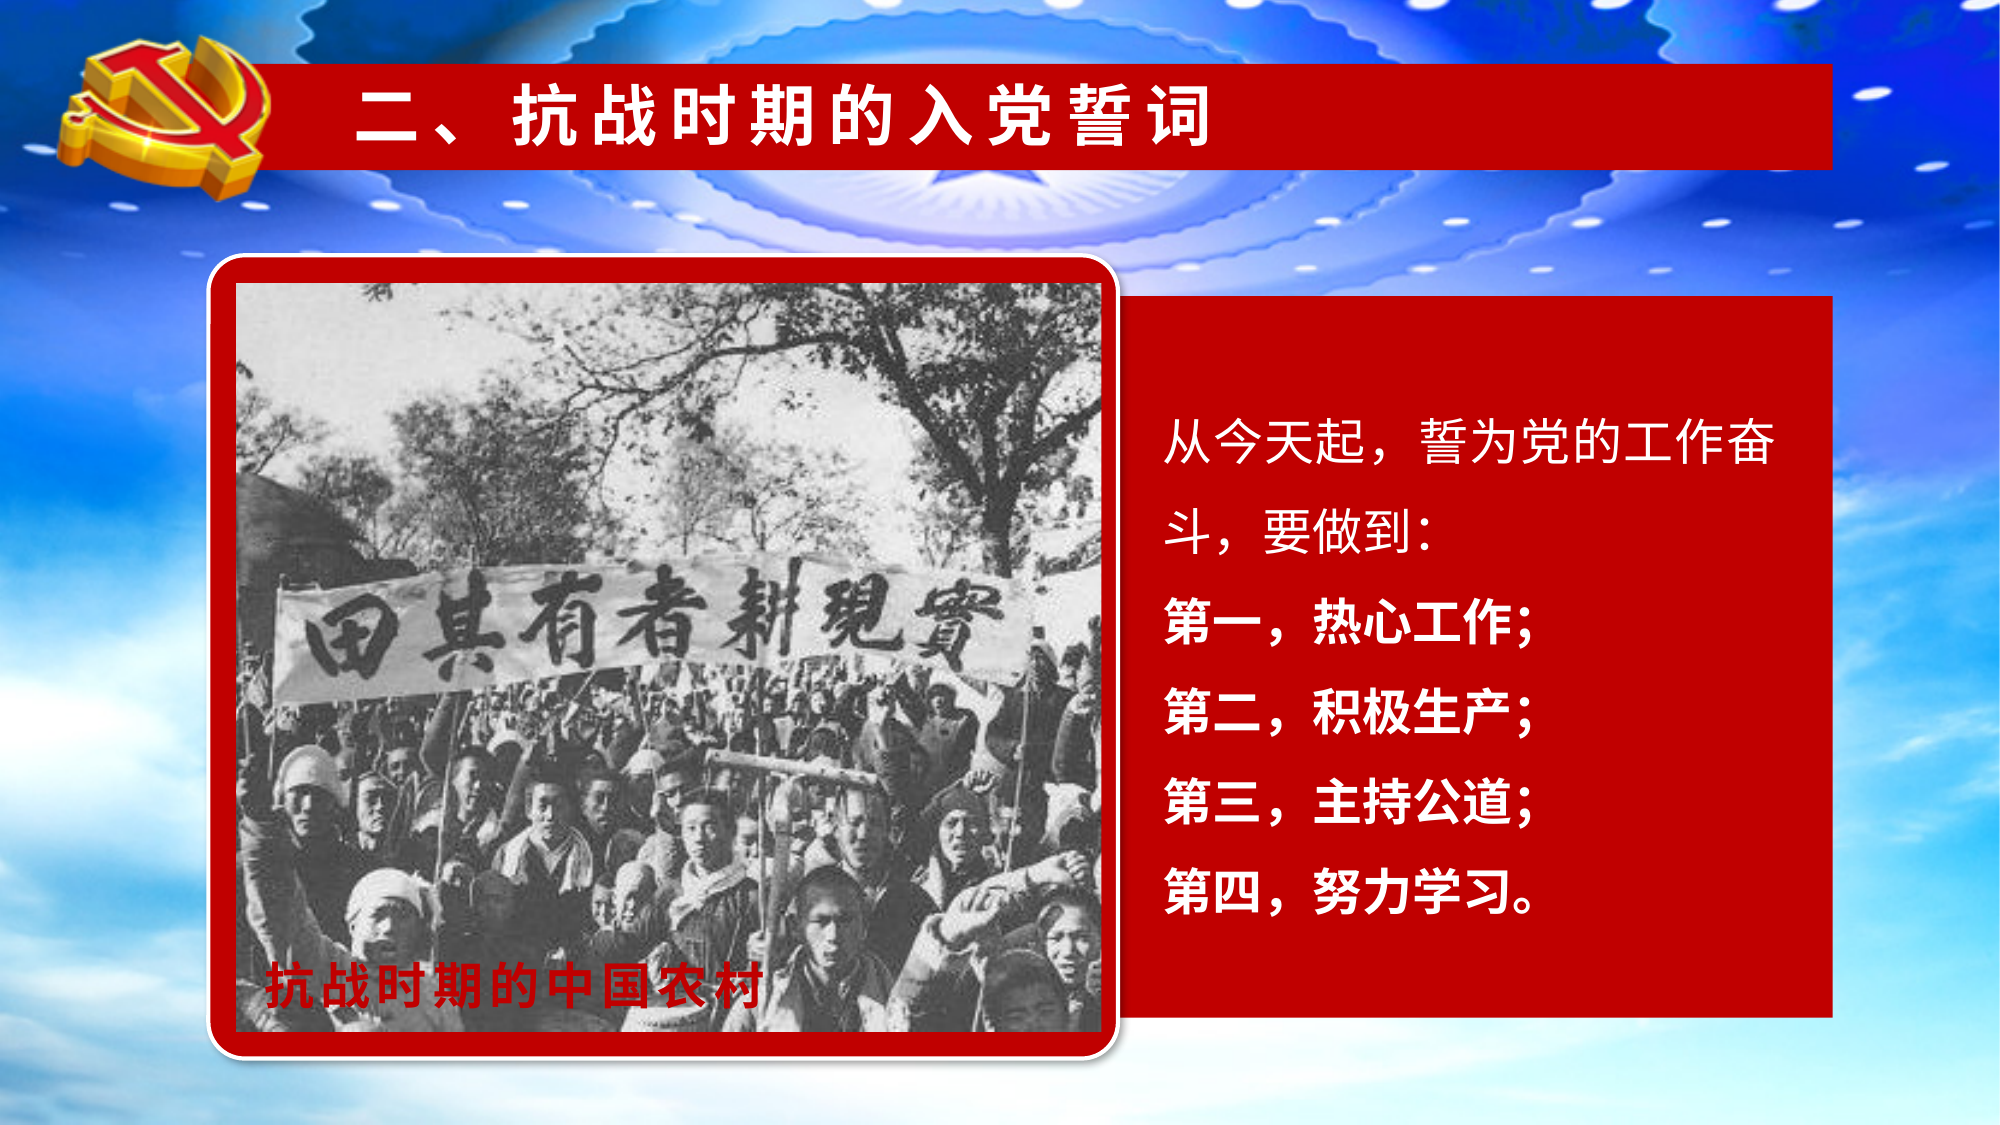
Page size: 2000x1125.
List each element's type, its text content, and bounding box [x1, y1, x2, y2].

picture [0, 0, 2000, 1125]
text_box [1129, 294, 1835, 1020]
text_box 二、抗战时期的入党誓词 [338, 66, 1366, 161]
text_box 从今天起，誓为党的工作奋斗，要做到： 第一，热心工作； 第二，积极生产； 第三，主持公道； 第四，努力学习。 [1147, 373, 1792, 929]
text_box [297, 62, 1835, 172]
text_box [206, 253, 1121, 1061]
